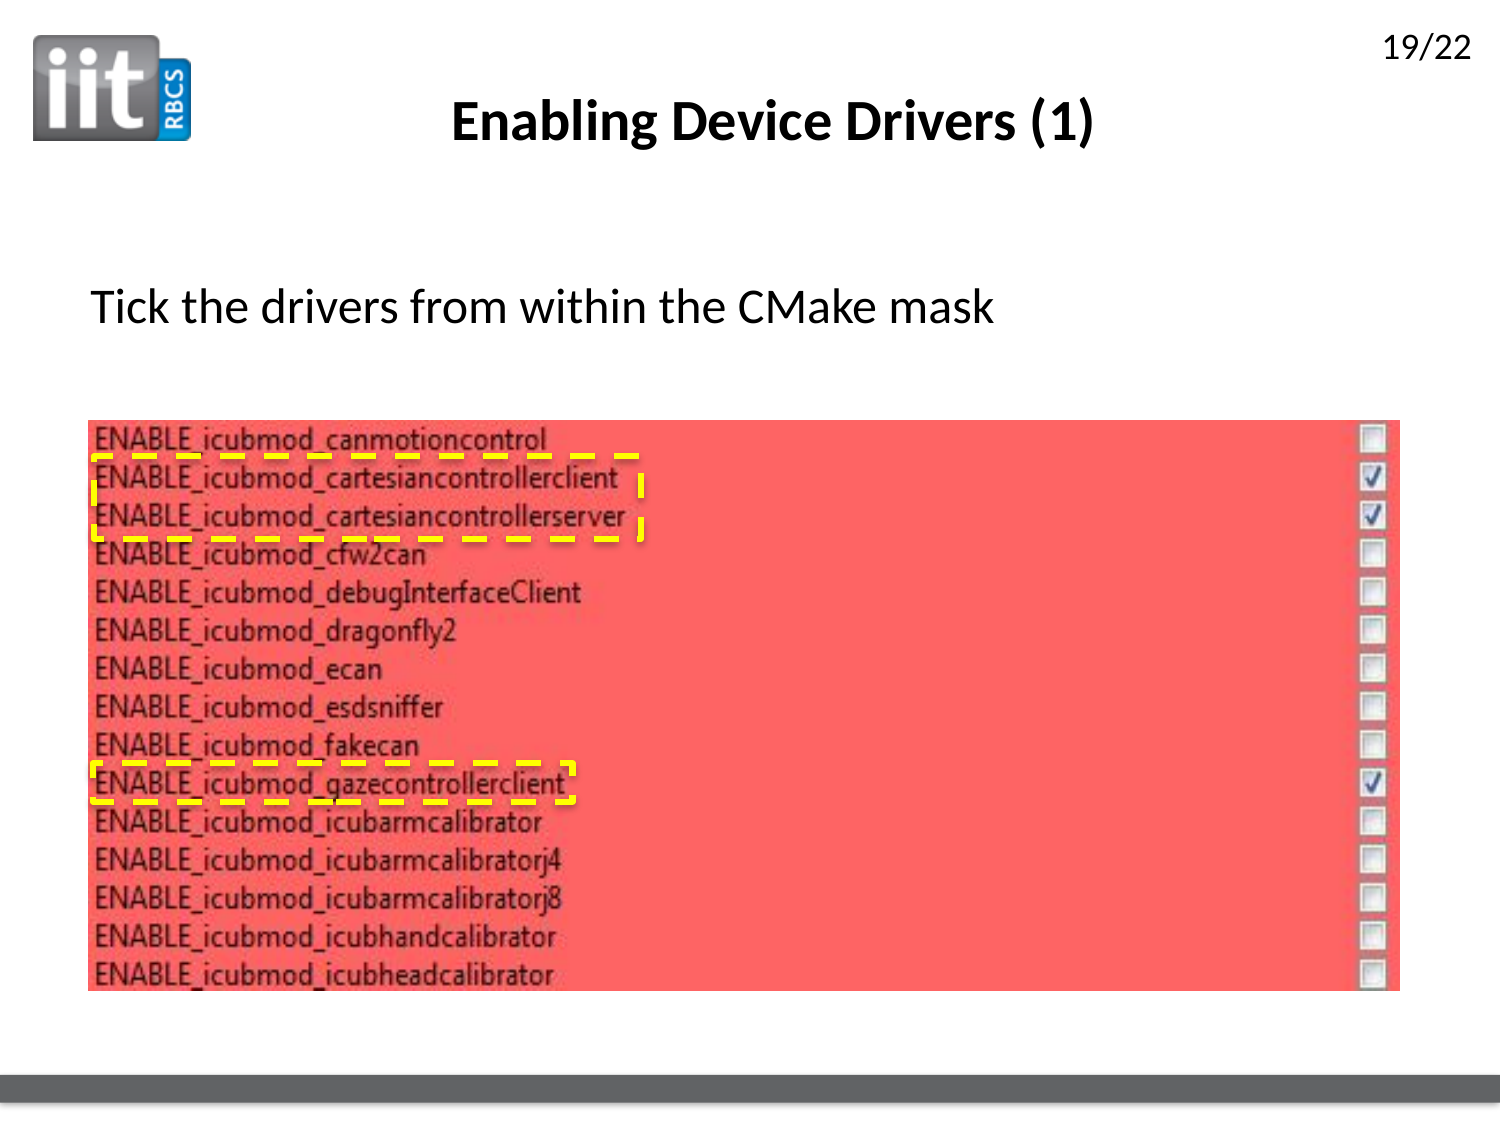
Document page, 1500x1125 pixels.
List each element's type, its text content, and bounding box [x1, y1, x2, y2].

text_box Enabling Device Drivers (1) [242, 75, 1306, 160]
picture [88, 420, 1400, 992]
picture [33, 35, 191, 141]
text_box Tick the drivers from within the CMake mask [75, 265, 1064, 341]
slide_number 19/22 [1366, 14, 1500, 69]
